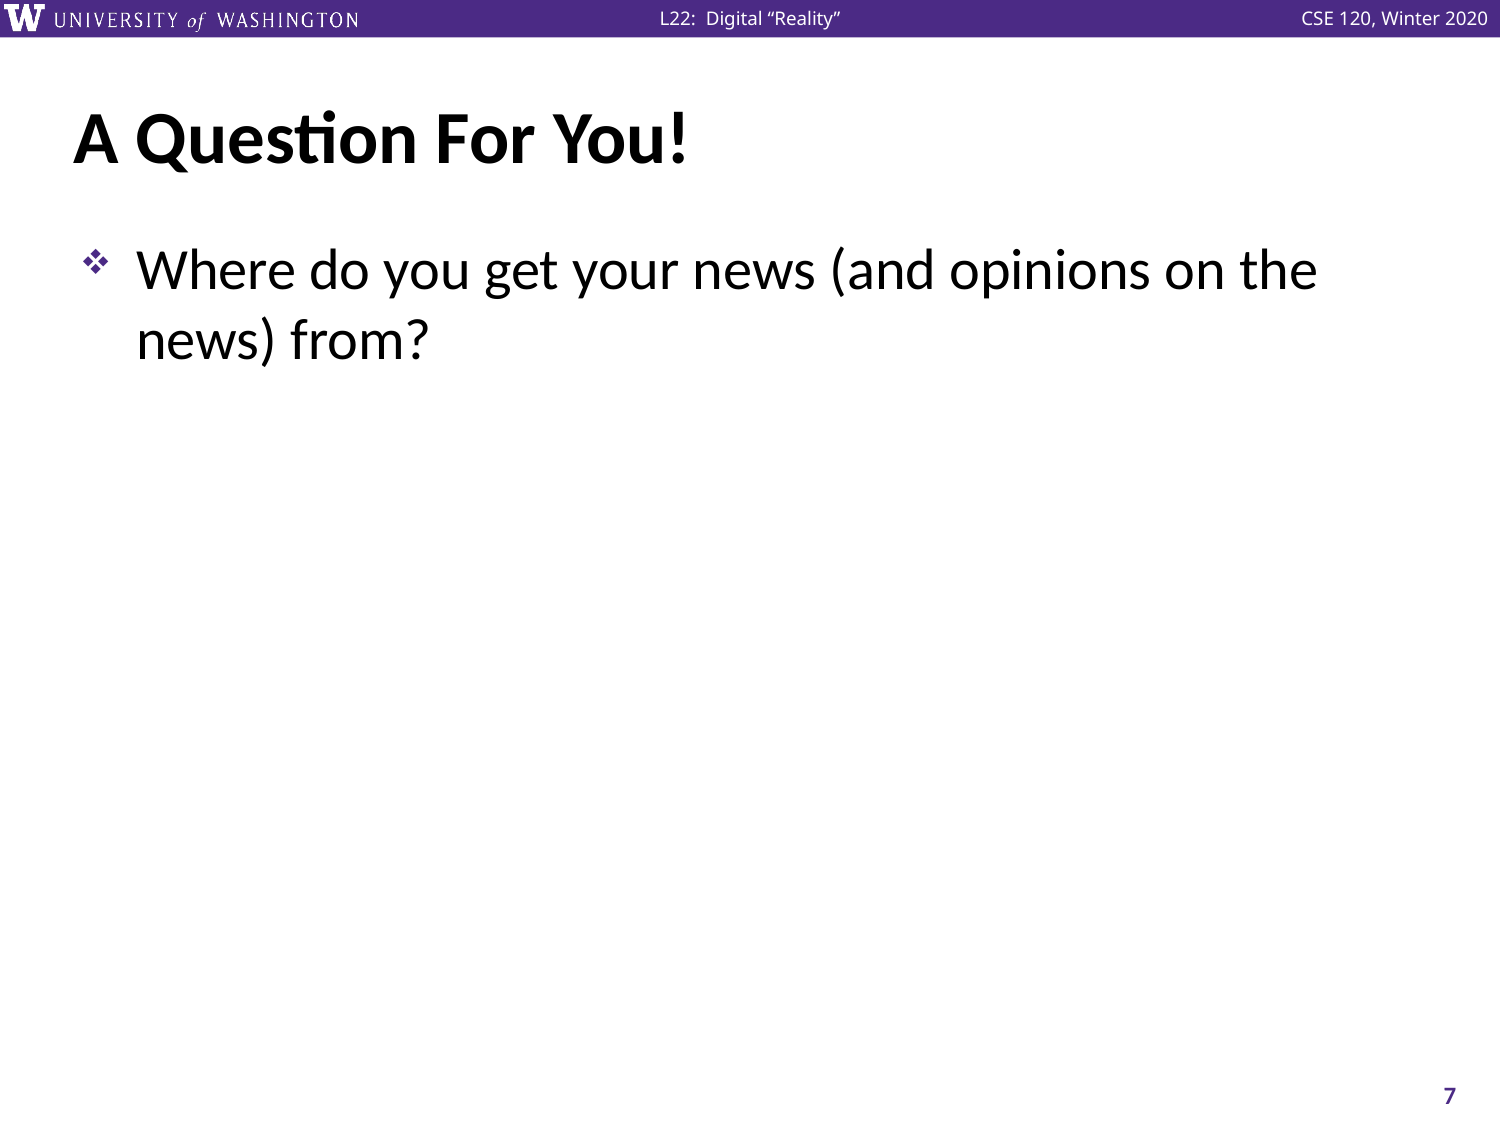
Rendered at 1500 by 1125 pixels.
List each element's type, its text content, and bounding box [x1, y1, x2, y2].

slide_number 7 [1400, 1065, 1500, 1125]
title A Question For You! [58, 71, 1438, 197]
picture [4, 4, 358, 32]
list Where do you get your news (and opinions on the news) from? [64, 223, 1438, 1040]
